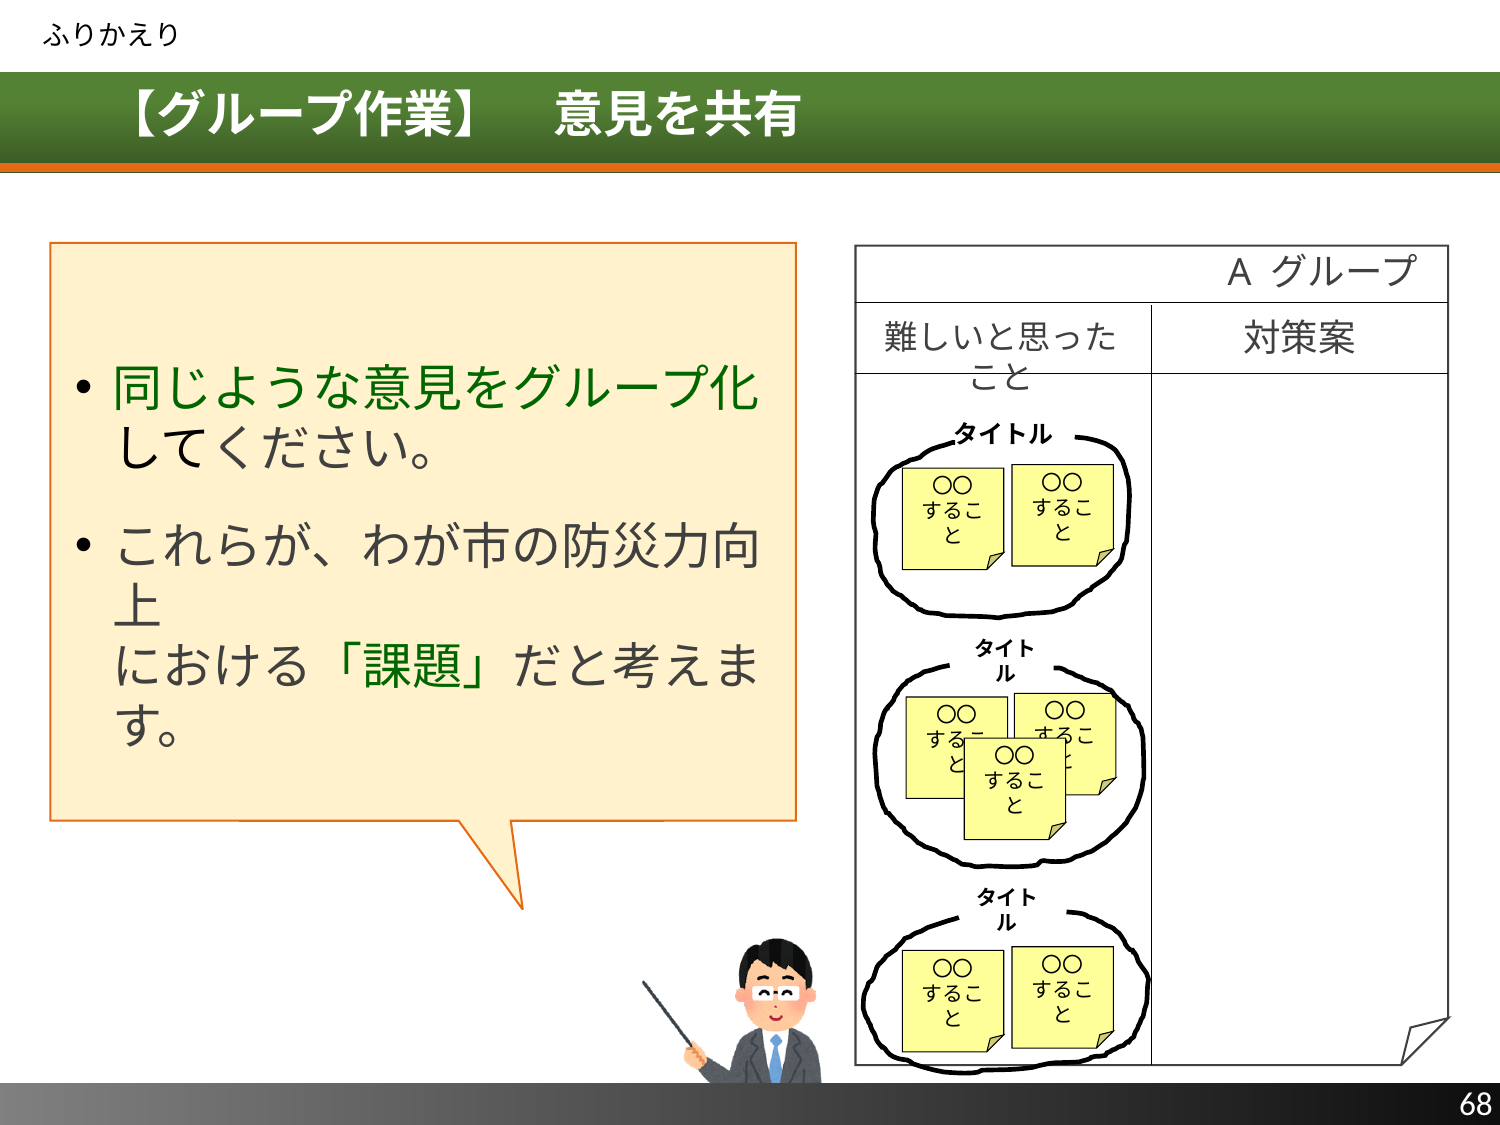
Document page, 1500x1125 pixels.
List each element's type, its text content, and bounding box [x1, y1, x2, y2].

text_box [862, 910, 1150, 1075]
text_box A グループ [1211, 240, 1435, 301]
text_box [873, 664, 1145, 868]
text_box [49, 241, 797, 911]
text_box 同じような意見をグループ化 してください。 これらが、わが市の防災力向上 における「課題」だと考えます。 [59, 349, 795, 666]
text_box タイトル [938, 404, 1070, 445]
text_box タイトル [954, 617, 1057, 667]
text_box [854, 244, 1452, 1067]
title 【グループ作業】 意見を共有 [41, 60, 1336, 173]
picture [614, 928, 856, 1083]
text_box 対策案 [1168, 306, 1431, 367]
text_box [872, 436, 1131, 619]
text_box ふりかえり [0, 14, 1336, 60]
slide_number 68 [1170, 1072, 1500, 1125]
text_box 難しいと思ったこと [853, 309, 1148, 404]
text_box タイトル [956, 866, 1059, 917]
